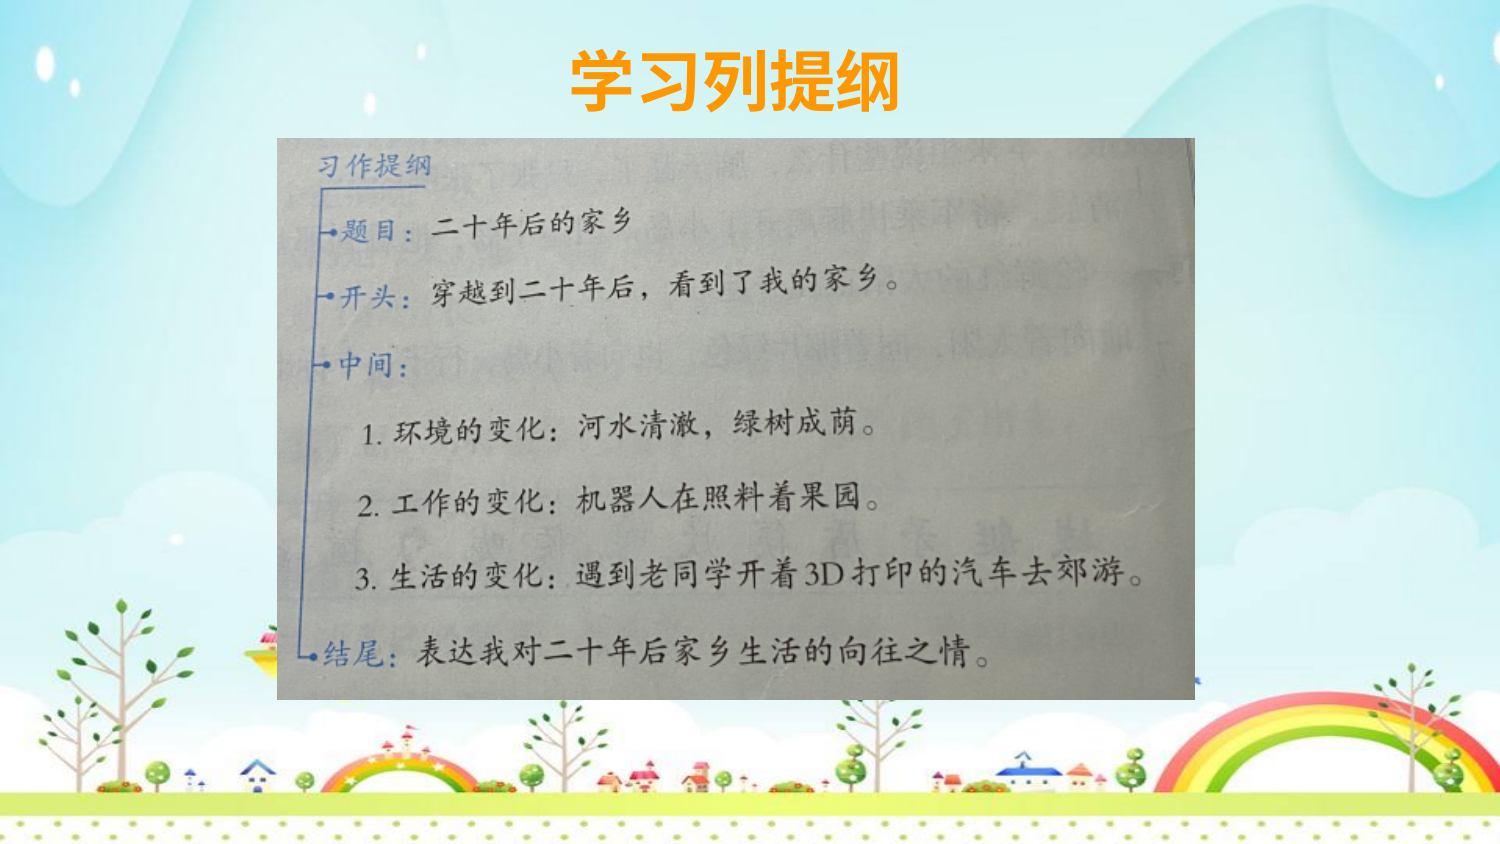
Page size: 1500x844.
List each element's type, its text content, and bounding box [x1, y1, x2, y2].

picture [0, 0, 1500, 844]
text_box 学习列提纲 [554, 31, 918, 127]
